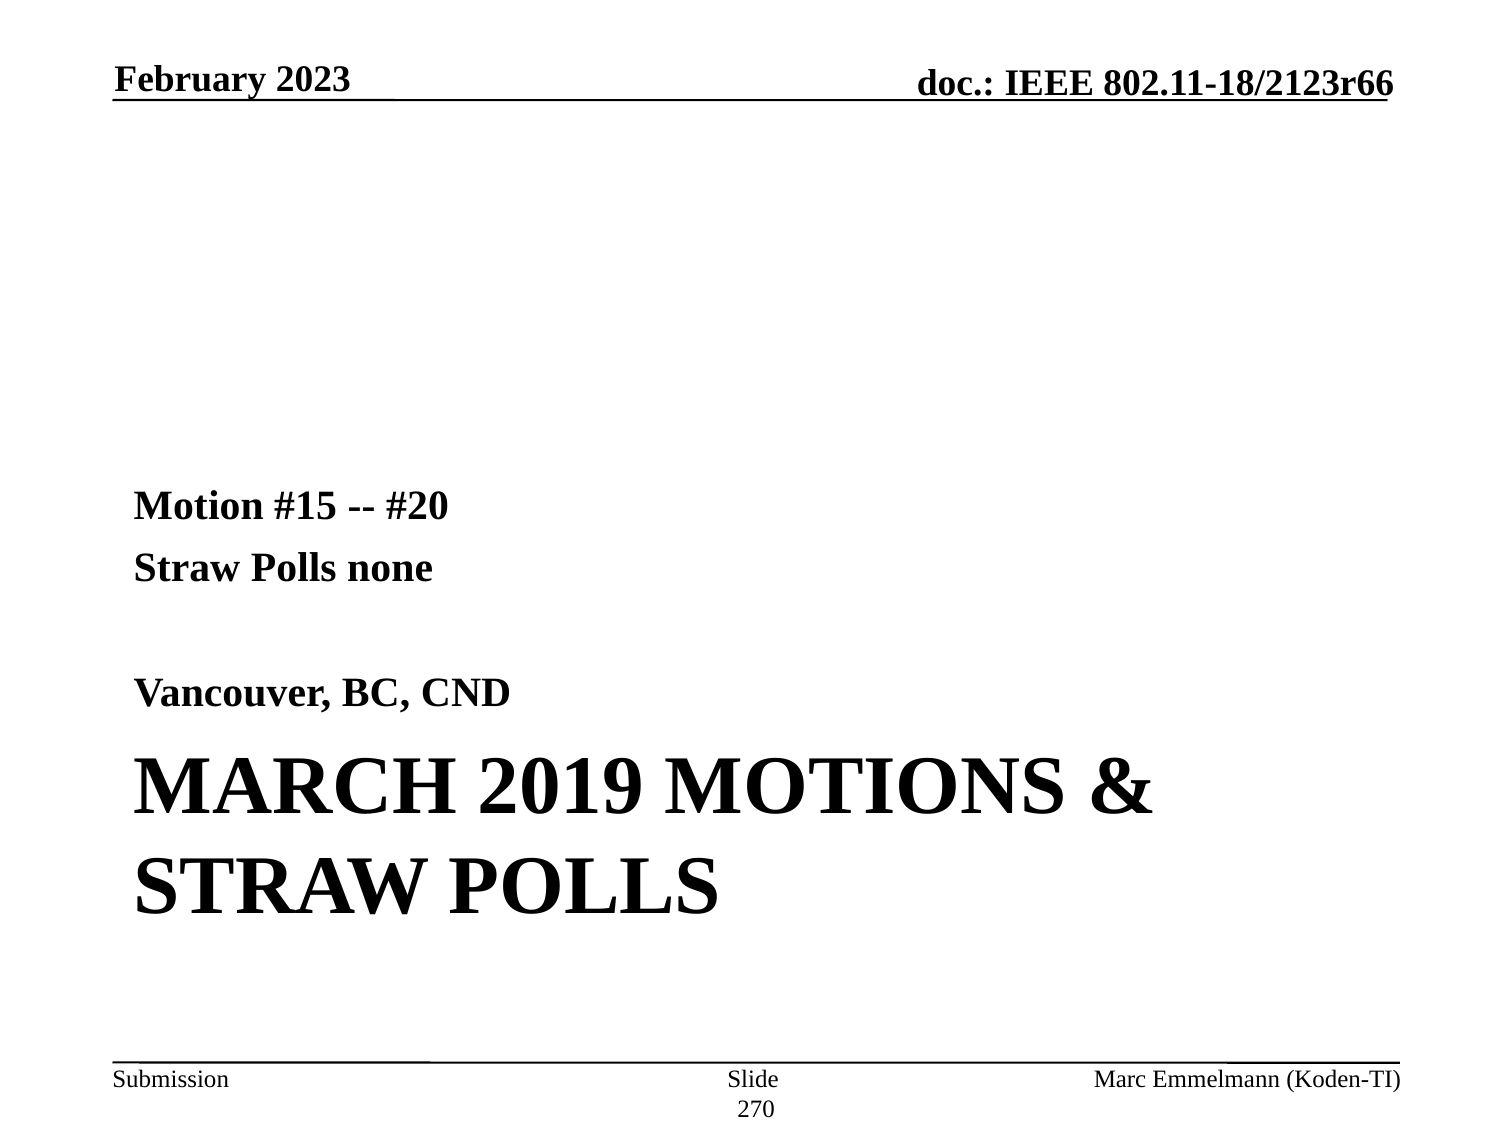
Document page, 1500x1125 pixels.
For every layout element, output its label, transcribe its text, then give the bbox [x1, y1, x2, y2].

slide_number Slide 270 [712, 1061, 800, 1123]
list Motion #15 -- #20 Straw Polls none Vancouver, BC, CND [118, 476, 1394, 724]
title March 2019 Motions & Straw Polls [118, 724, 1394, 947]
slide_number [114, 54, 423, 100]
footer Marc Emmelmann (Koden-TI) [878, 1061, 1402, 1093]
